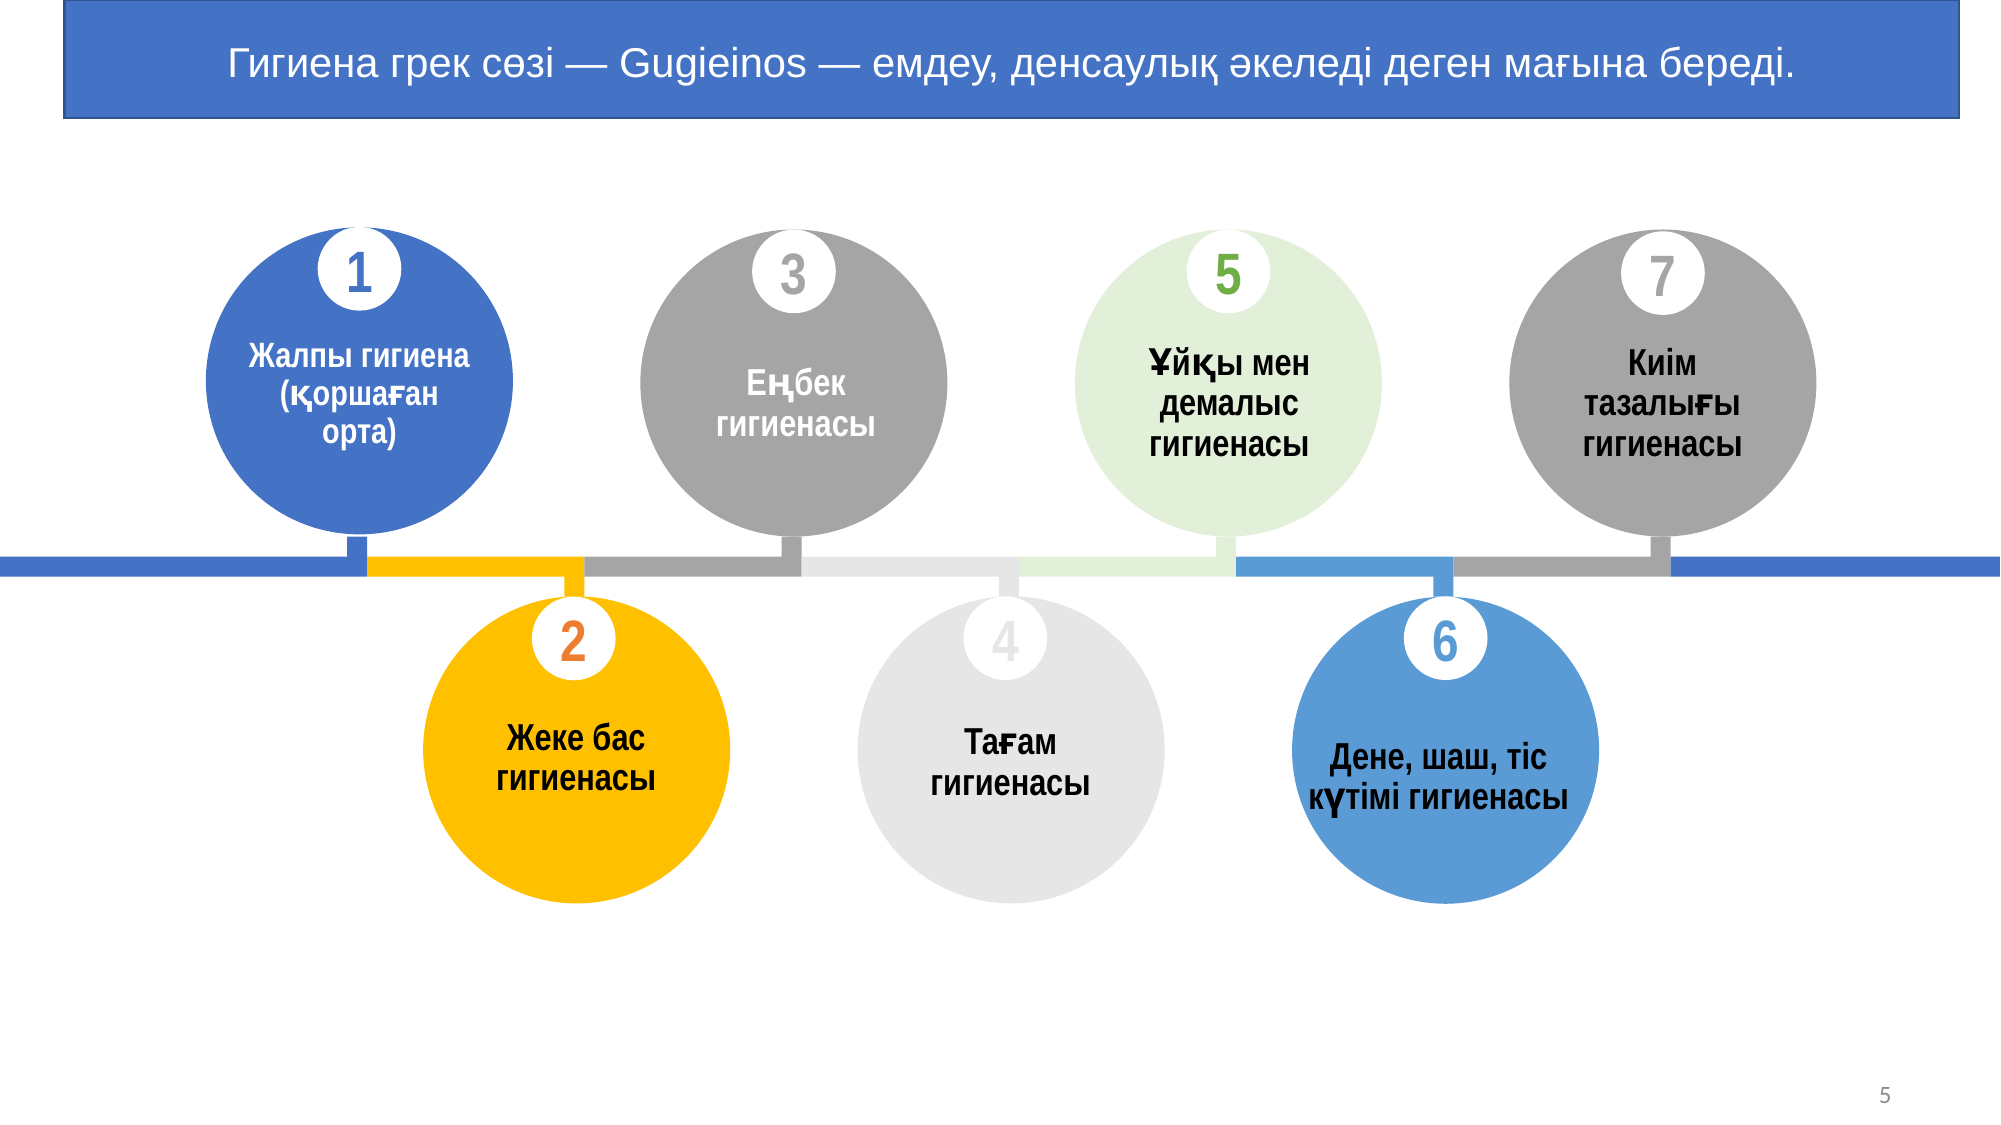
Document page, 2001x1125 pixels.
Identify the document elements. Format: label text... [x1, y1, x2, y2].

list Тағам гигиенасы [873, 683, 1149, 842]
text_box Гигиена грек сөзі — Gugieinos — емдеу, денсаулық әкеледі деген мағына береді. [63, 0, 1960, 119]
list Дене, шаш, тіс күтімі гигиенасы [1291, 698, 1587, 857]
list Жалпы гигиена (қоршаған орта) [232, 314, 487, 474]
slide_number 5 [1456, 1063, 1907, 1123]
list Жеке бас гигиенасы [449, 679, 703, 838]
list Ұйқы мен демалыс гигиенасы [1102, 324, 1357, 483]
list Киім тазалығы гигиенасы [1535, 324, 1790, 483]
list Еңбек гигиенасы [669, 324, 923, 483]
